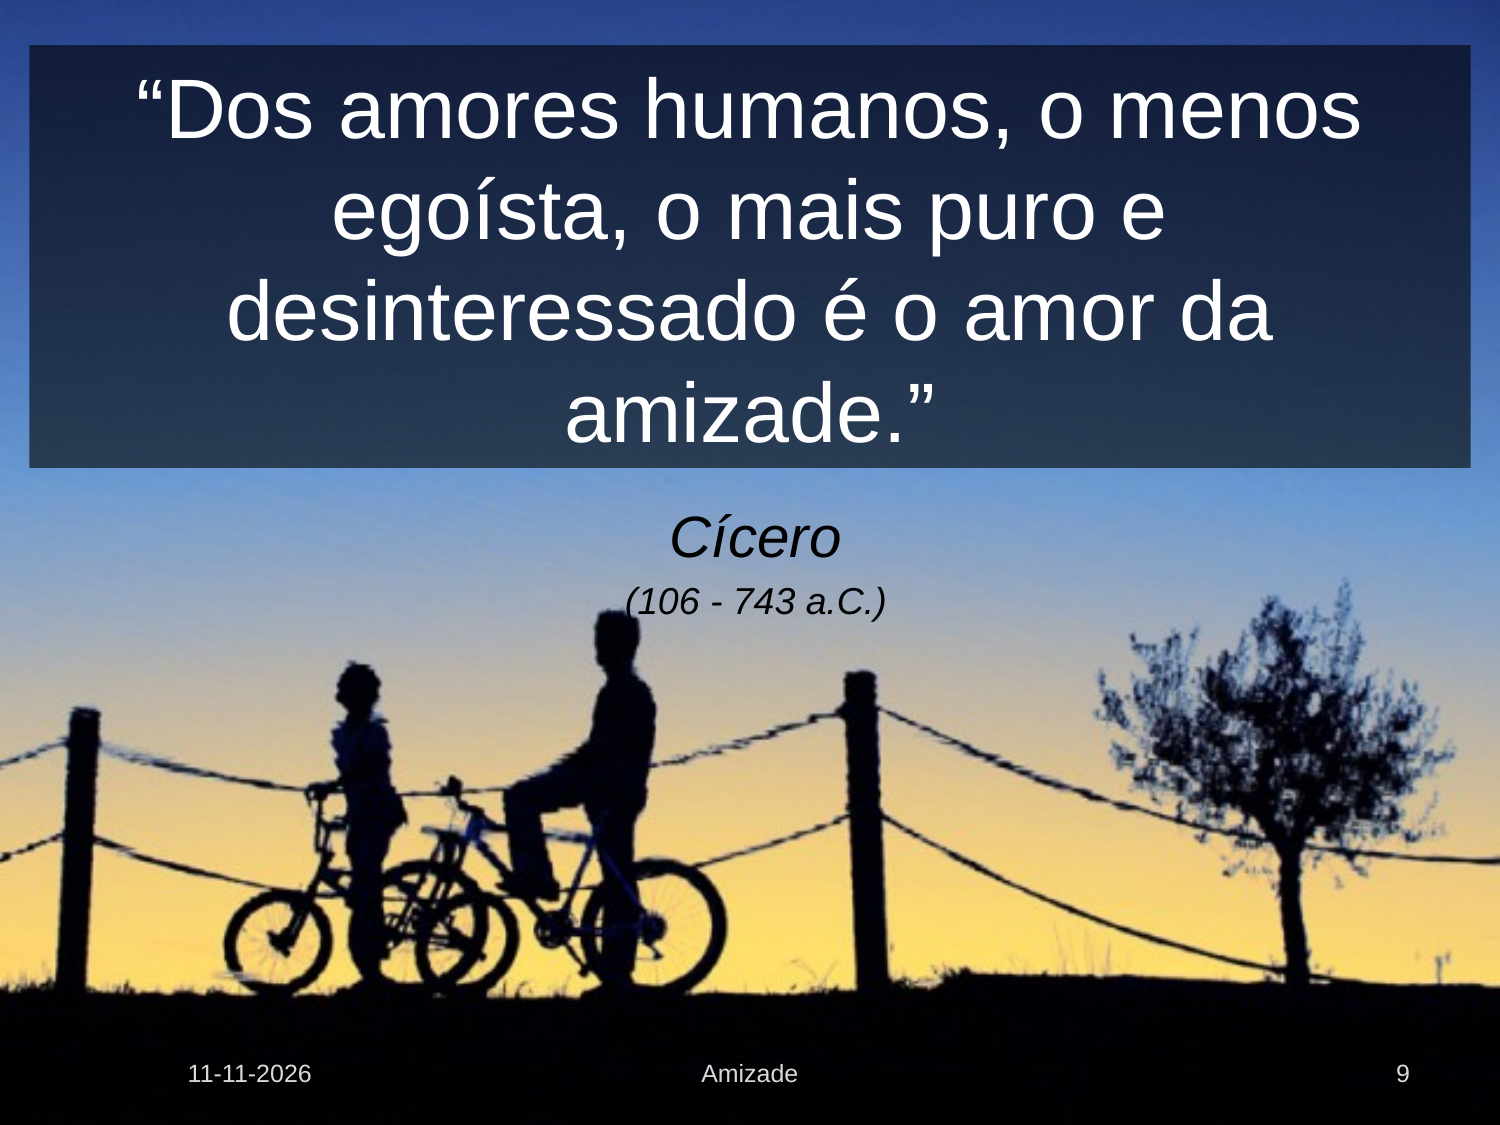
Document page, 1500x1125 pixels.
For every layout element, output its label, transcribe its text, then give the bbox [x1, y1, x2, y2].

slide_number 9 [1074, 1042, 1425, 1103]
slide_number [75, 1042, 425, 1103]
title “Dos amores humanos, o menos egoísta, o mais puro e desinteressado é o amor da amizade.” [29, 45, 1471, 468]
footer Amizade [512, 1042, 988, 1103]
list Cícero (106 - 743 a.C.) [41, 491, 1471, 575]
picture [0, 0, 1500, 1125]
